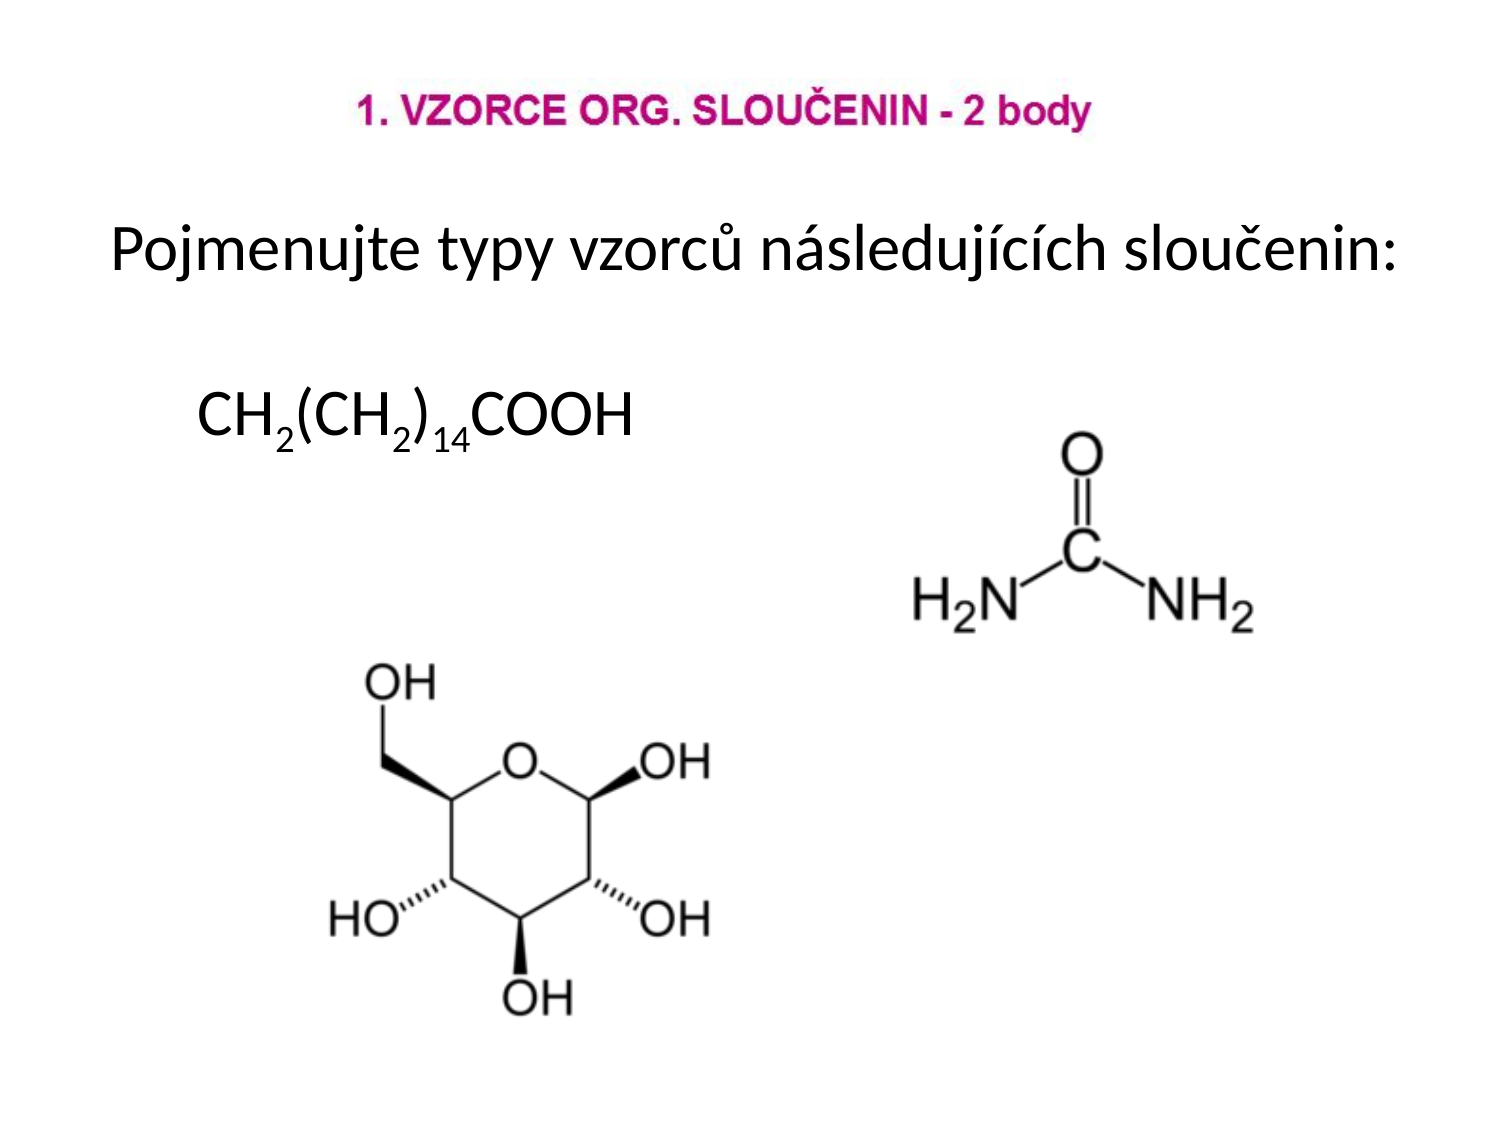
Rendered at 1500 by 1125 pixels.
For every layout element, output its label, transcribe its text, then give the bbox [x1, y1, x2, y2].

picture [891, 408, 1277, 658]
list CH2(CH2)14COOH [183, 361, 669, 492]
picture [348, 77, 1105, 142]
picture [312, 644, 728, 1036]
text_box Pojmenujte typy vzorců následujících sloučenin: [95, 196, 1416, 291]
